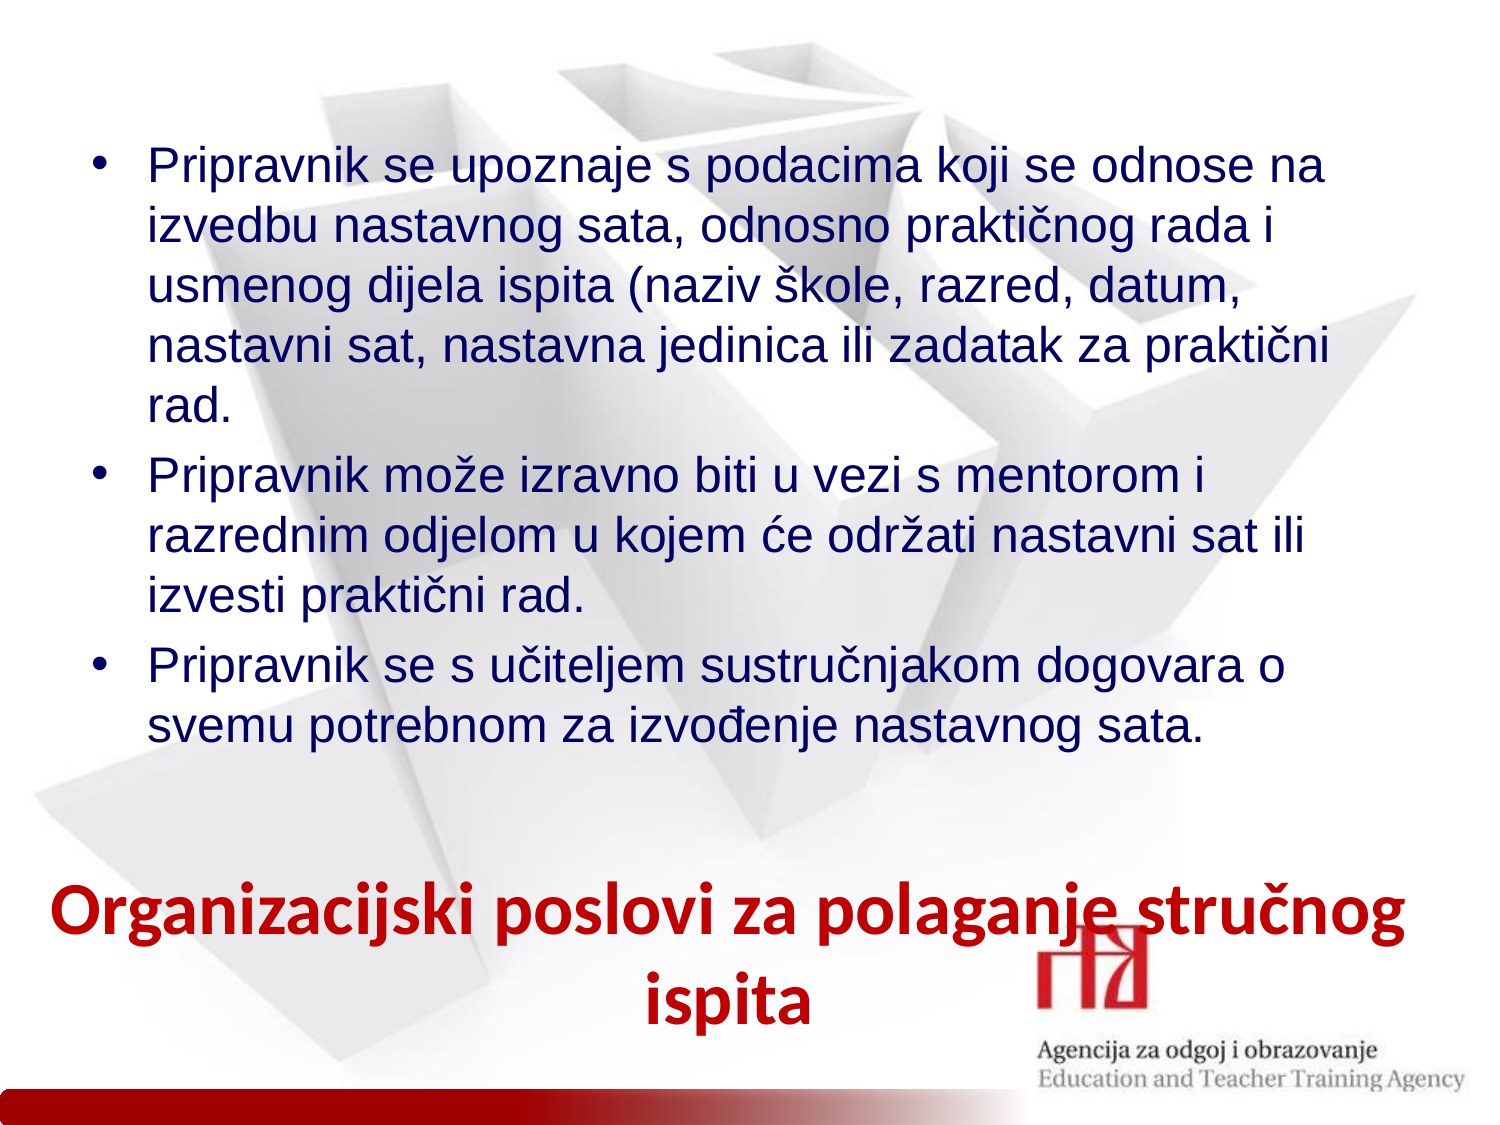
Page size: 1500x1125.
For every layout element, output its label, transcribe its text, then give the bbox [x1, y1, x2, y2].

list Pripravnik se upoznaje s podacima koji se odnose na izvedbu nastavnog sata, odnosno praktičnog rada i usmenog dijela ispita (naziv škole, razred, datum, nastavni sat, nastavna jedinica ili zadatak za praktični rad. Pripravnik može izravno biti u vezi s mentorom i razrednim odjelom u kojem će održati nastavni sat ili izvesti praktični rad. Pripravnik se s učiteljem sustručnjakom dogovara o svemu potrebnom za izvođenje nastavnog sata. [76, 125, 1427, 868]
picture [5, 0, 1495, 1125]
title Organizacijski poslovi za polaganje stručnog ispita [23, 855, 1436, 1043]
